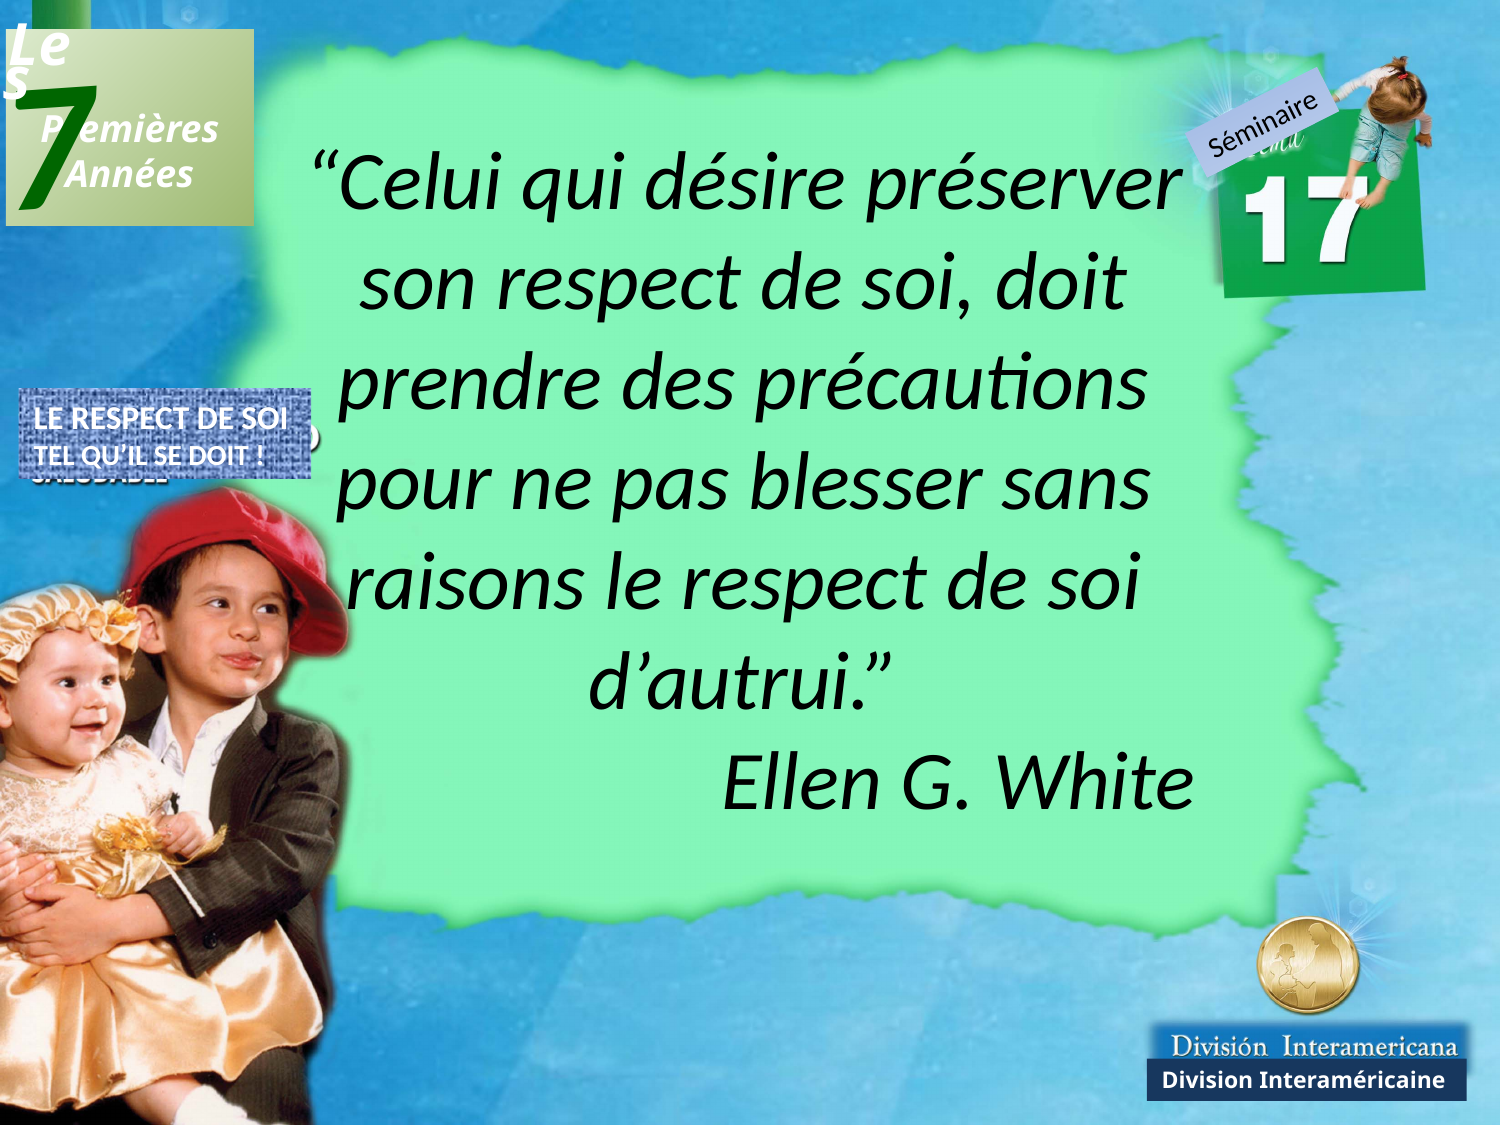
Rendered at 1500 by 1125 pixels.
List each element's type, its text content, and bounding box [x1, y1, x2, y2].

text_box Division Interaméricaine [1146, 1058, 1467, 1101]
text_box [0, 17, 255, 256]
picture [0, 0, 1500, 1125]
text_box “Celui qui désire préserver son respect de soi, doit prendre des précautions pour ne pas blesser sans raisons le respect de soi d’autrui.” Ellen G. White [277, 118, 1211, 834]
text_box Séminaire [1184, 66, 1340, 178]
text_box LE RESPECT DE SOI TEL QU’IL SE DOIT ! [18, 388, 312, 479]
